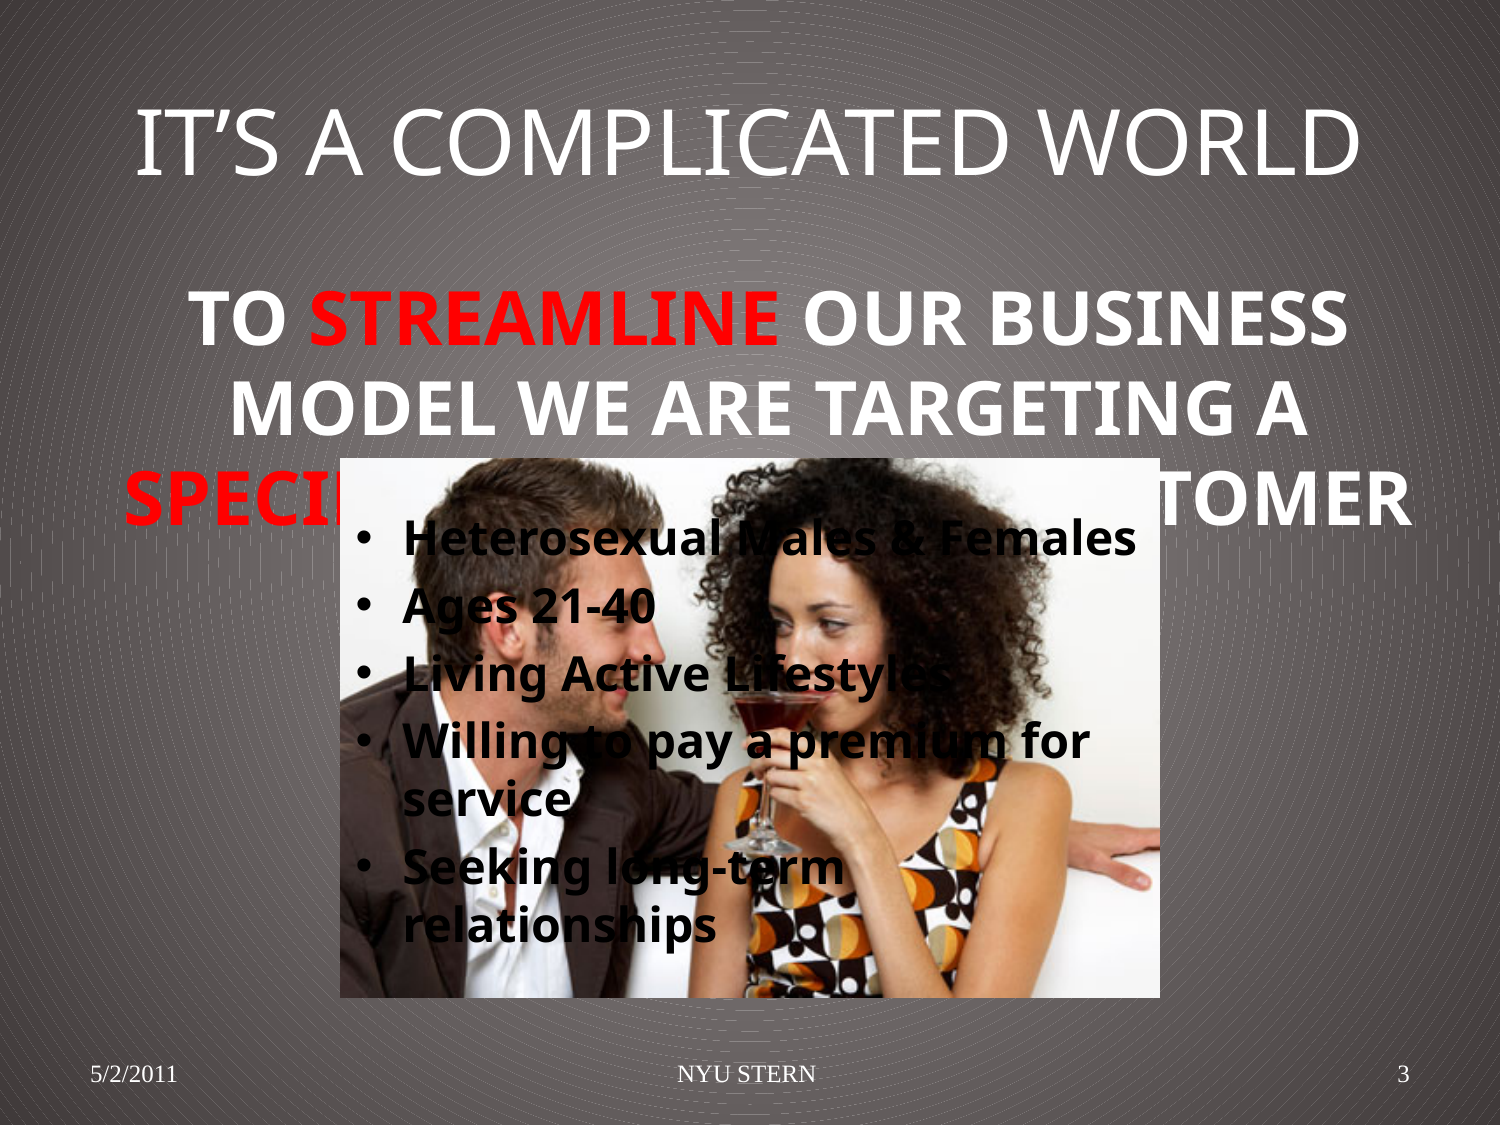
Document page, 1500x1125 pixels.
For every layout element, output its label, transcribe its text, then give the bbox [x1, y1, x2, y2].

footer NYU STERN [512, 1042, 988, 1103]
title IT’S A COMPLICATED WORLD [75, 45, 1425, 233]
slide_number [75, 1042, 425, 1103]
list TO STREAMLINE OUR BUSINESS MODEL WE ARE TARGETING A SPECIFIC TYPE OF CORE CUSTOMER [75, 262, 1463, 1005]
picture [340, 458, 1160, 998]
slide_number 3 [1074, 1042, 1425, 1103]
